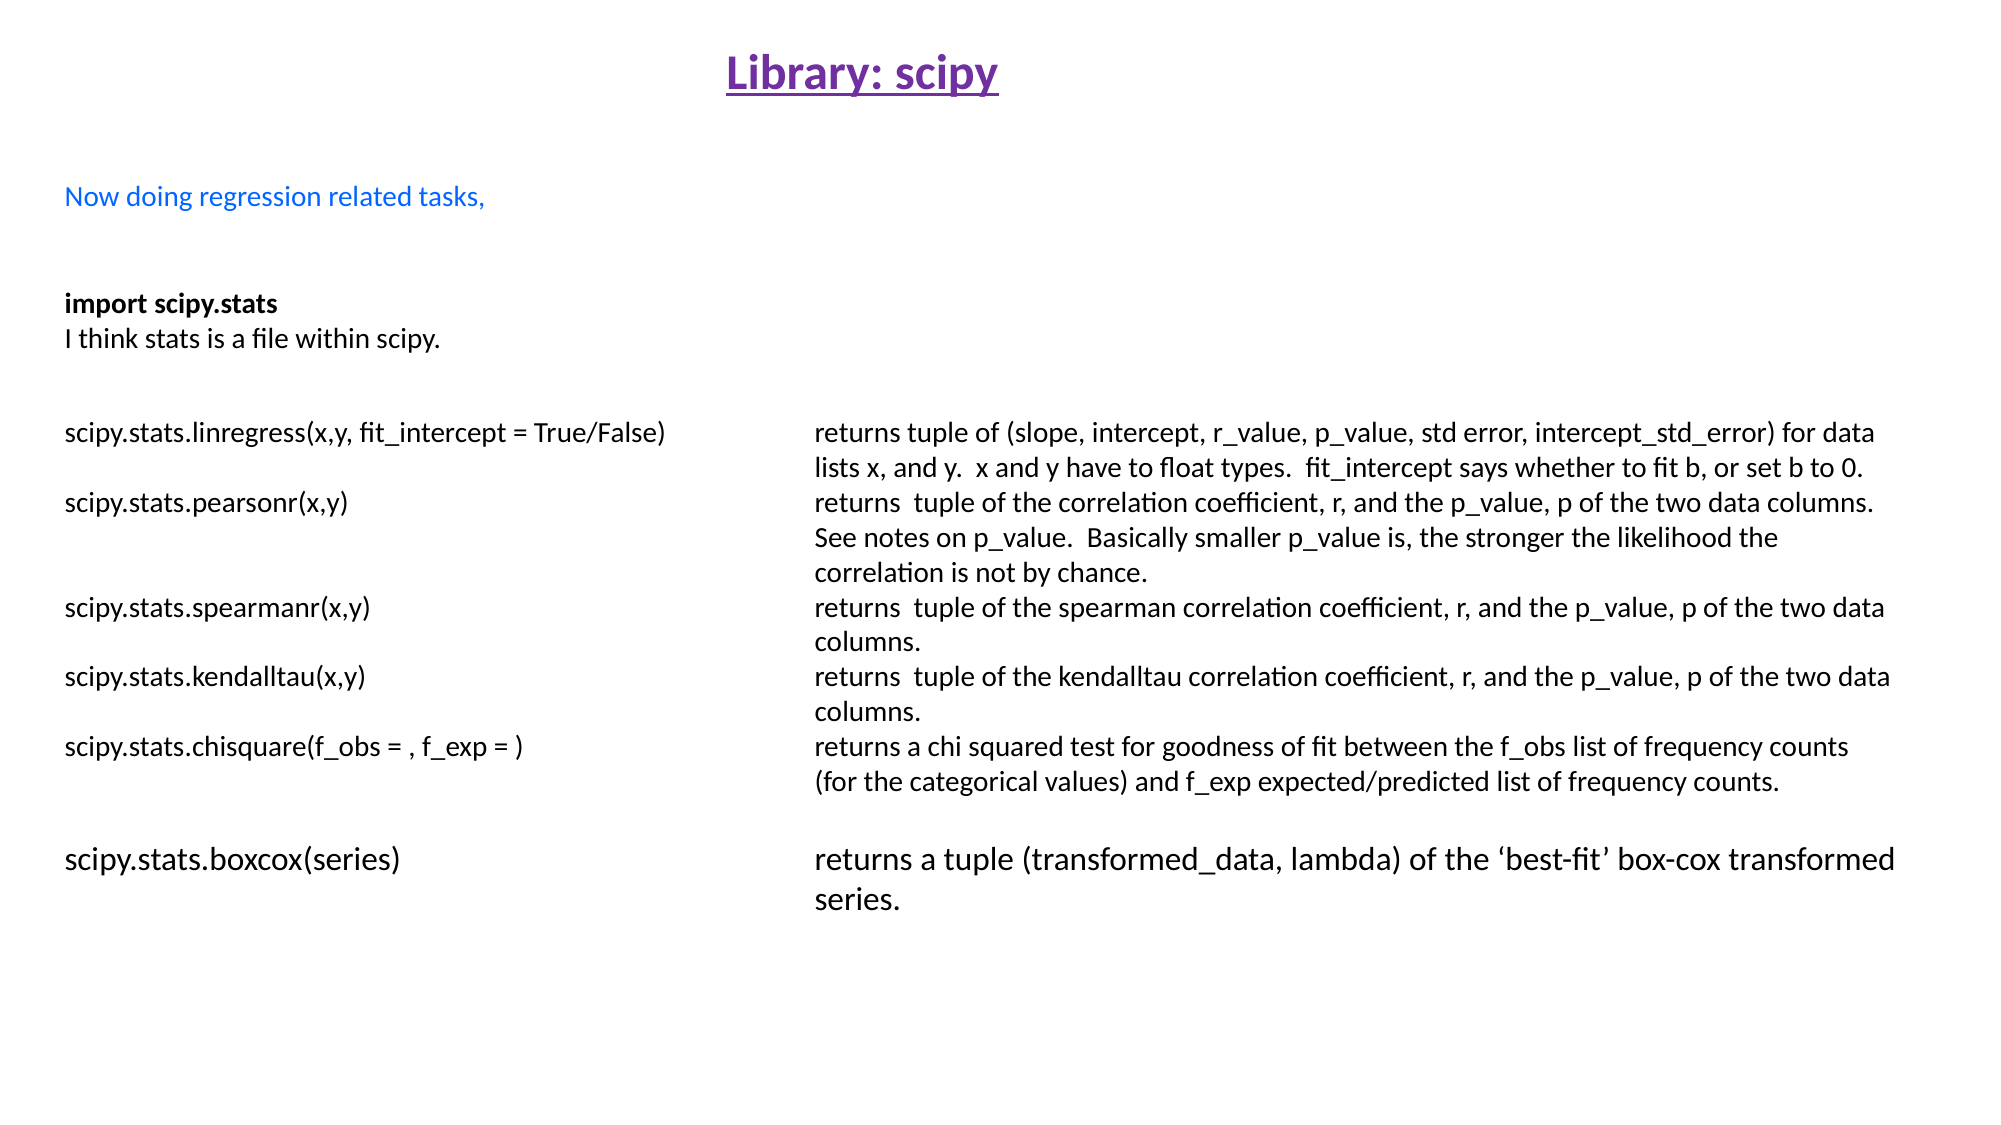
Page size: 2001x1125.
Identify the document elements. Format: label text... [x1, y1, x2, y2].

text_box Now doing regression related tasks, [49, 169, 552, 220]
text_box scipy.stats.linregress(x,y, fit_intercept = True/False) returns tuple of (slope, intercept, r_value, p_value, std error, intercept_std_error) for data lists x, and y. x and y have to float types. fit_intercept says whether to fit b, or set b to 0. scipy.stats.pearsonr(x,y) returns tuple of the correlation coefficient, r, and the p_value, p of the two data columns. See notes on p_value. Basically smaller p_value is, the stronger the likelihood the correlation is not by chance. scipy.stats.spearmanr(x,y) returns tuple of the spearman correlation coefficient, r, and the p_value, p of the two data columns. scipy.stats.kendalltau(x,y) returns tuple of the kendalltau correlation coefficient, r, and the p_value, p of the two data columns. scipy.stats.chisquare(f_obs = , f_exp = ) returns a chi squared test for goodness of fit between the f_obs list of frequency counts (for the categorical values) and f_exp expected/predicted list of frequency counts. [49, 405, 1913, 805]
text_box import scipy.stats I think stats is a file within scipy. [49, 276, 513, 362]
text_box scipy.stats.boxcox(series) returns a tuple (transformed_data, lambda) of the ‘best-fit’ box-cox transformed series. [49, 829, 1929, 925]
text_box Library: scipy [711, 32, 1014, 108]
